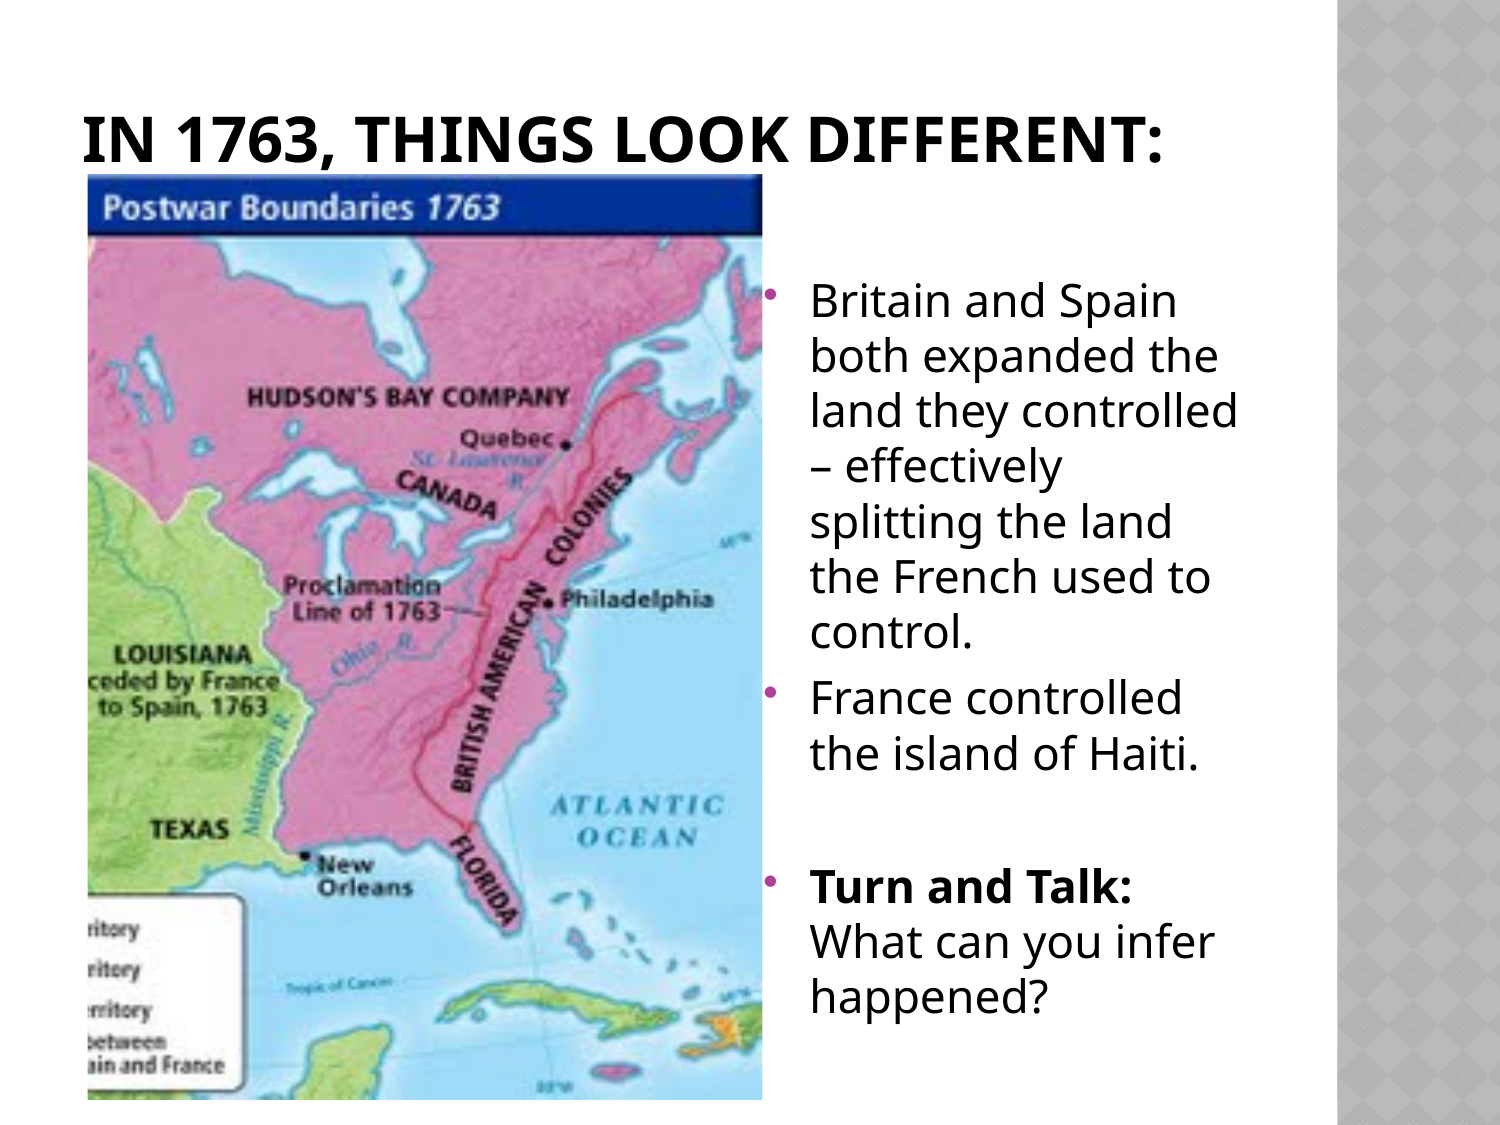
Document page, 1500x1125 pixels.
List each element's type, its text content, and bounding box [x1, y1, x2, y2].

picture [87, 174, 763, 1101]
list Britain and Spain both expanded the land they controlled – effectively splitting the land the French used to control. France controlled the island of Haiti. Turn and Talk: What can you infer happened? [767, 264, 1263, 1038]
title In 1763, things look different: [75, 52, 1263, 175]
